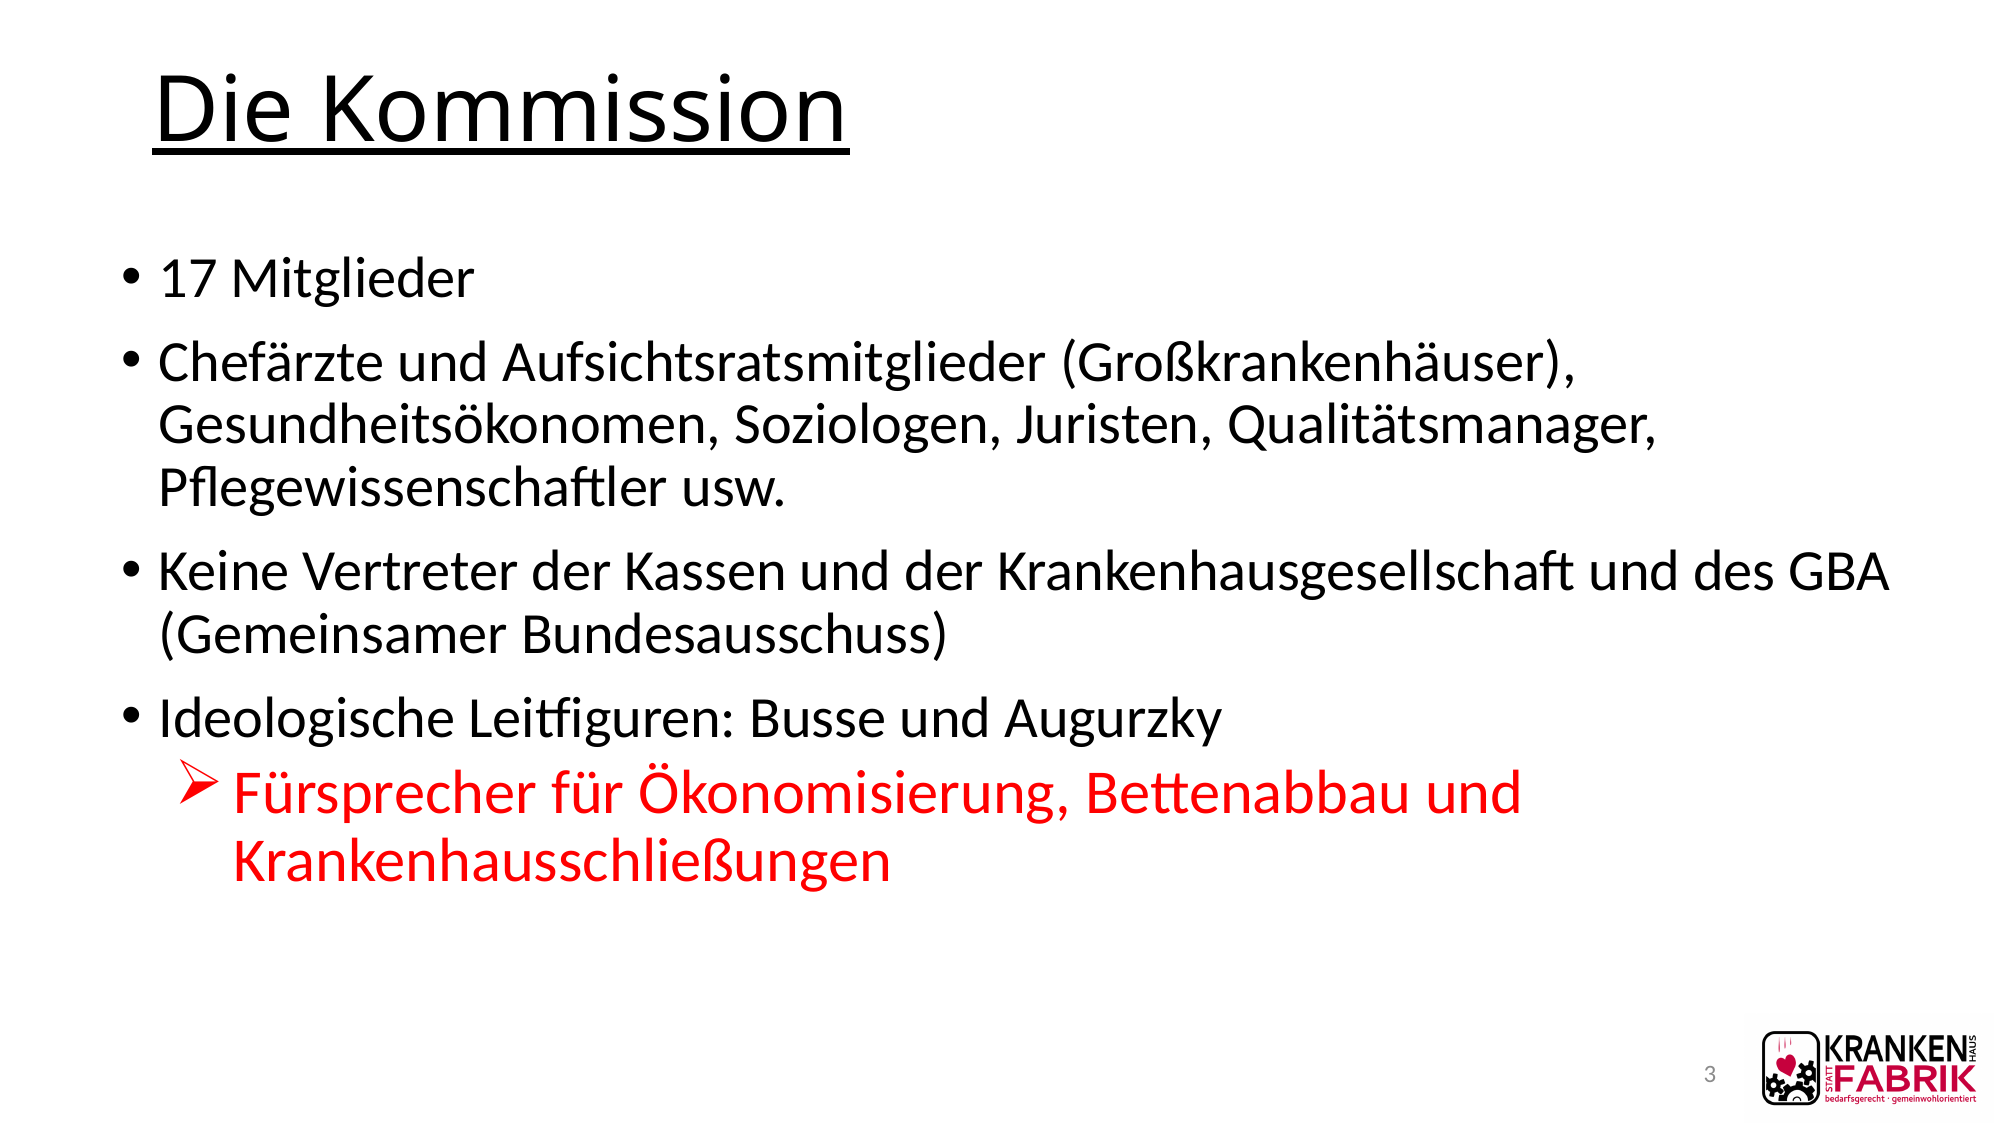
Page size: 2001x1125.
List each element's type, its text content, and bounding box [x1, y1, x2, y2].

list 17 Mitglieder Chefärzte und Aufsichtsratsmitglieder (Großkrankenhäuser), Gesundheitsökonomen, Soziologen, Juristen, Qualitätsmanager, Pflegewissenschaftler usw. Keine Vertreter der Kassen und der Krankenhausgesellschaft und des GBA (Gemeinsamer Bundesausschuss) Ideologische Leitfiguren: Busse und Augurzky Fürsprecher für Ökonomisierung, Bettenabbau und Krankenhausschließungen [106, 239, 1917, 1014]
slide_number 3 [1281, 1042, 1731, 1103]
picture [1744, 1013, 1994, 1123]
title Die Kommission [137, 3, 1863, 221]
